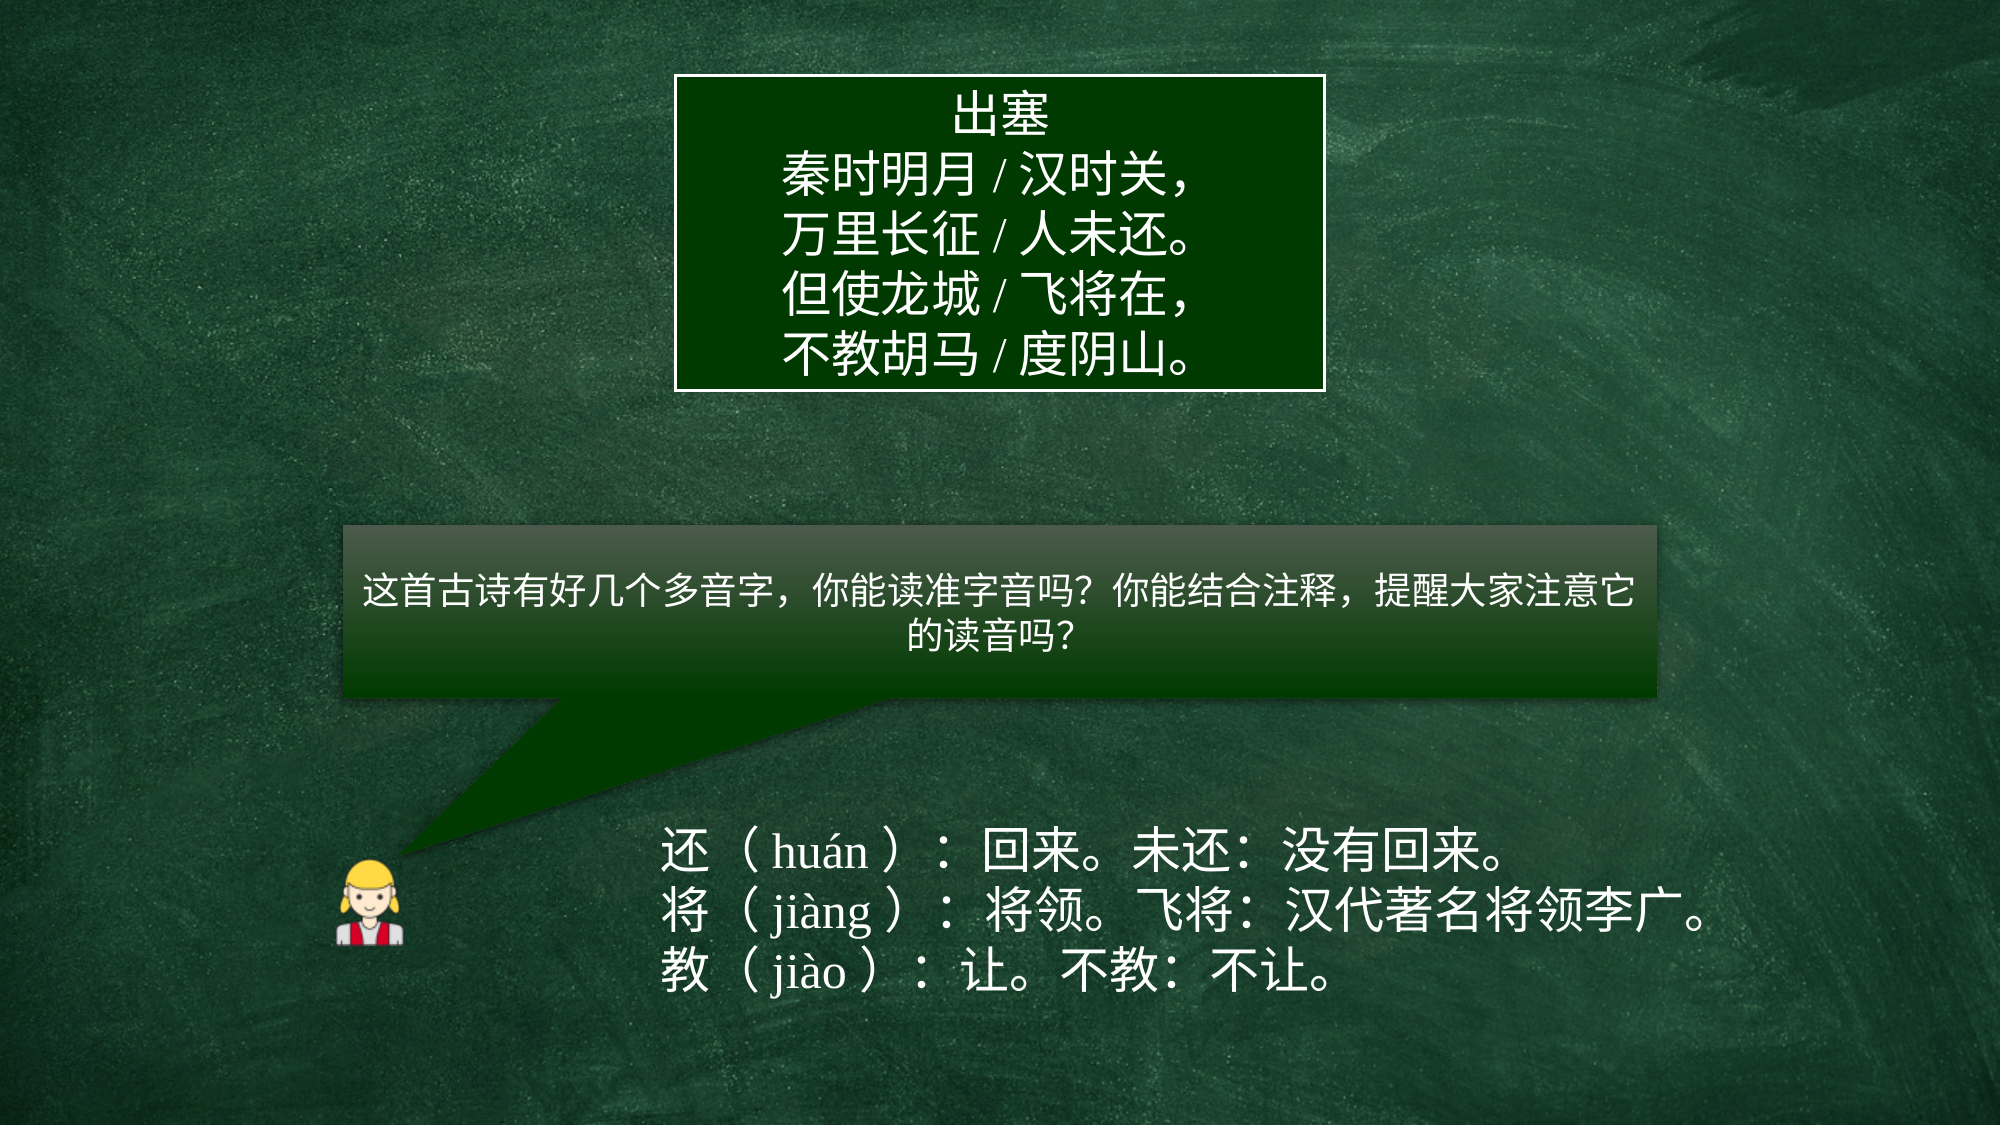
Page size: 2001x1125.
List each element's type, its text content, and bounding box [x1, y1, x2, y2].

picture [0, 0, 2000, 1125]
text_box 出塞 秦时明月/汉时关， 万里长征/人未还。 但使龙城/飞将在， 不教胡马/度阴山。 [674, 74, 1326, 392]
text_box 还（huán）：回来。未还：没有回来。 将（jiàng）：将领。飞将：汉代著名将领李广。 教（jiào）：让。不教：不让。 [645, 811, 1756, 1006]
text_box 这首古诗有好几个多音字，你能读准字音吗？你能结合注释，提醒大家注意它的读音吗？ [342, 525, 1658, 857]
